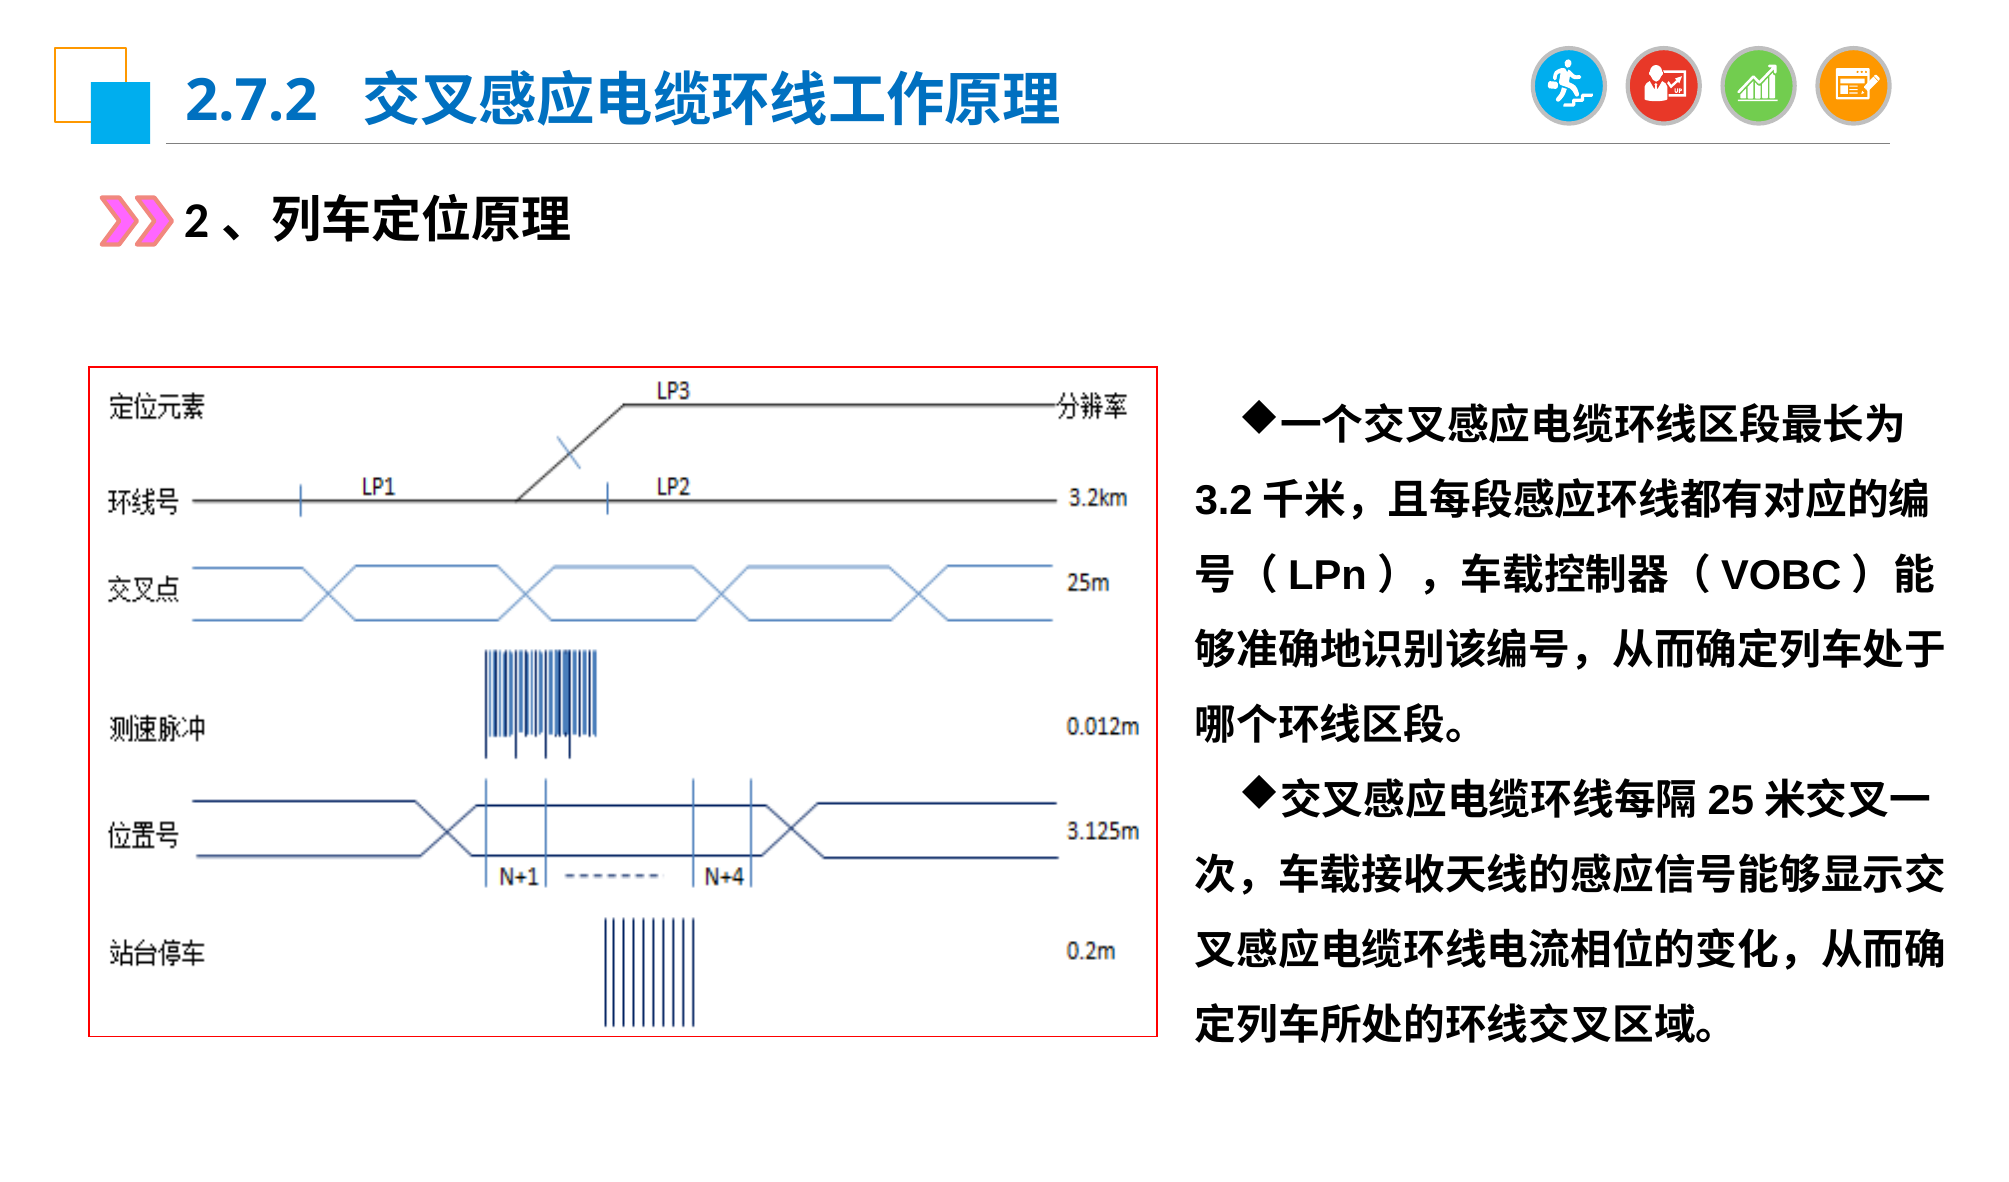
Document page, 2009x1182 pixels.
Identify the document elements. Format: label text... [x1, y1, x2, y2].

text_box 一个交叉感应电缆环线区段最长为3.2千米，且每段感应环线都有对应的编号（LPn），车载控制器（VOBC）能够准确地识别该编号，从而确定列车处于哪个环线区段。 交叉感应电缆环线每隔25米交叉一次，车载接收天线的感应信号能够显示交叉感应电缆环线电流相位的变化，从而确定列车所处的环线交叉区域。 [1179, 365, 1973, 1056]
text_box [101, 180, 584, 257]
picture [89, 367, 1157, 1037]
text_box 2.7.2 交叉感应电缆环线工作原理 [164, 51, 1082, 142]
